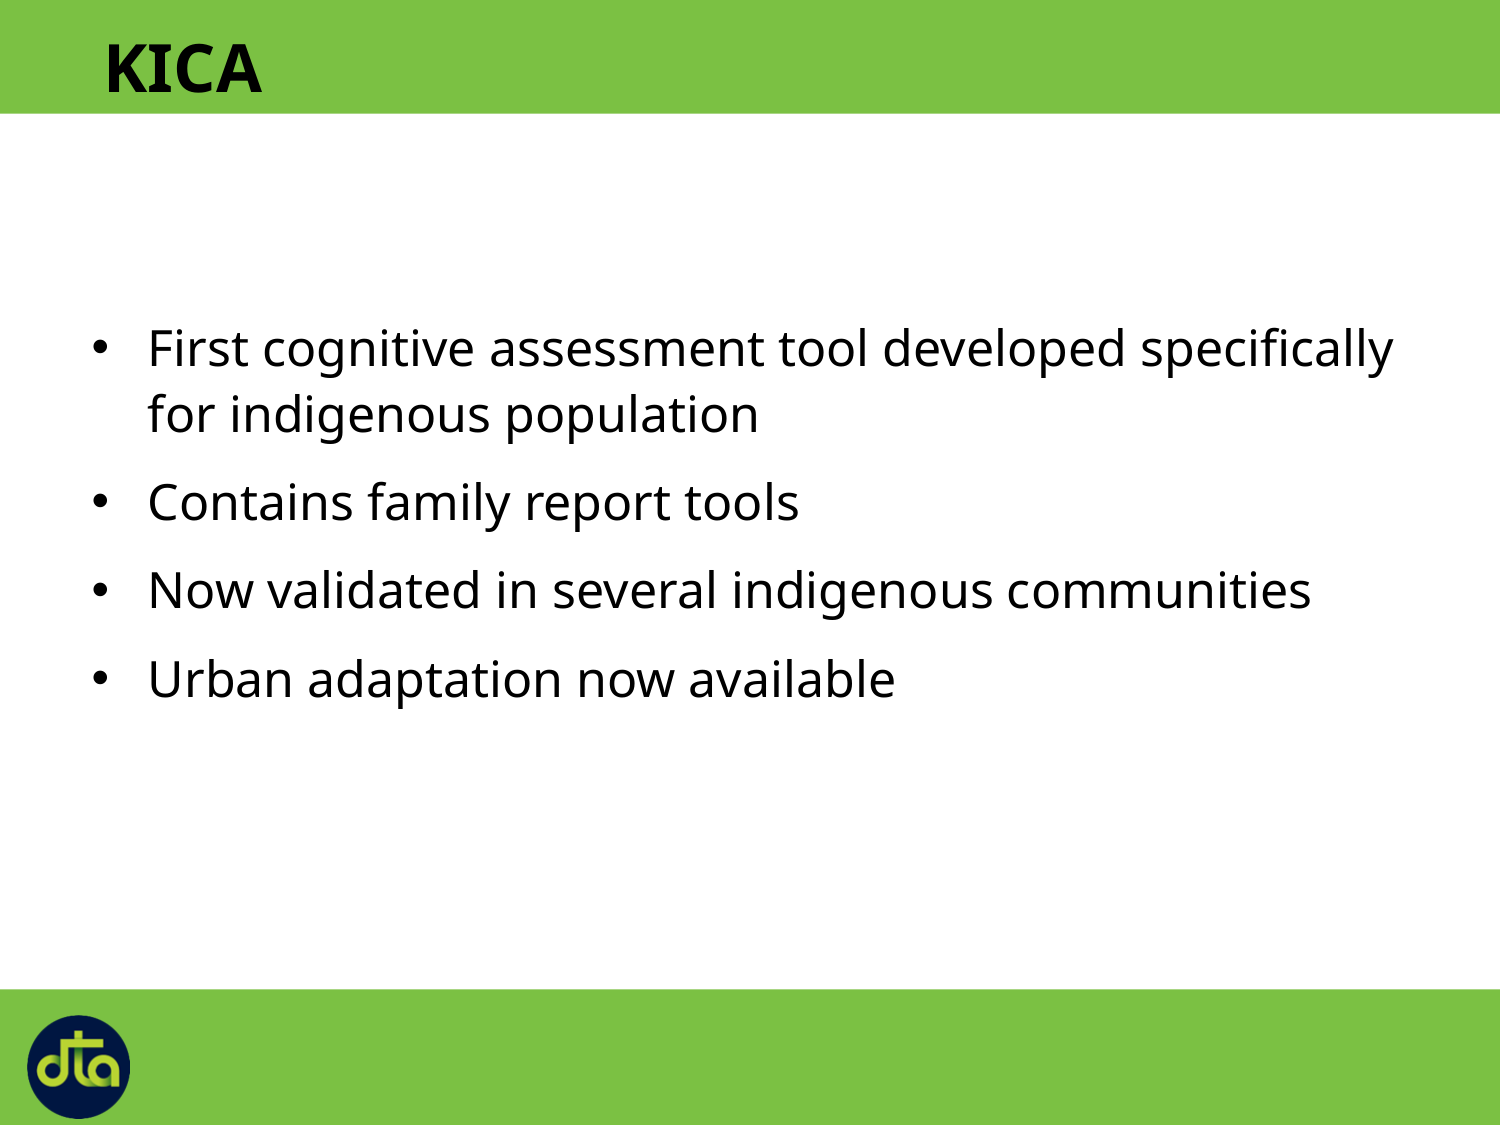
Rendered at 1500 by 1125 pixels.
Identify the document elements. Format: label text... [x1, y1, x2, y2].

text_box First cognitive assessment tool developed specifically for indigenous population Contains family report tools Now validated in several indigenous communities Urban adaptation now available [76, 302, 1427, 827]
text_box KICA [5, 7, 361, 126]
picture [27, 1015, 131, 1120]
